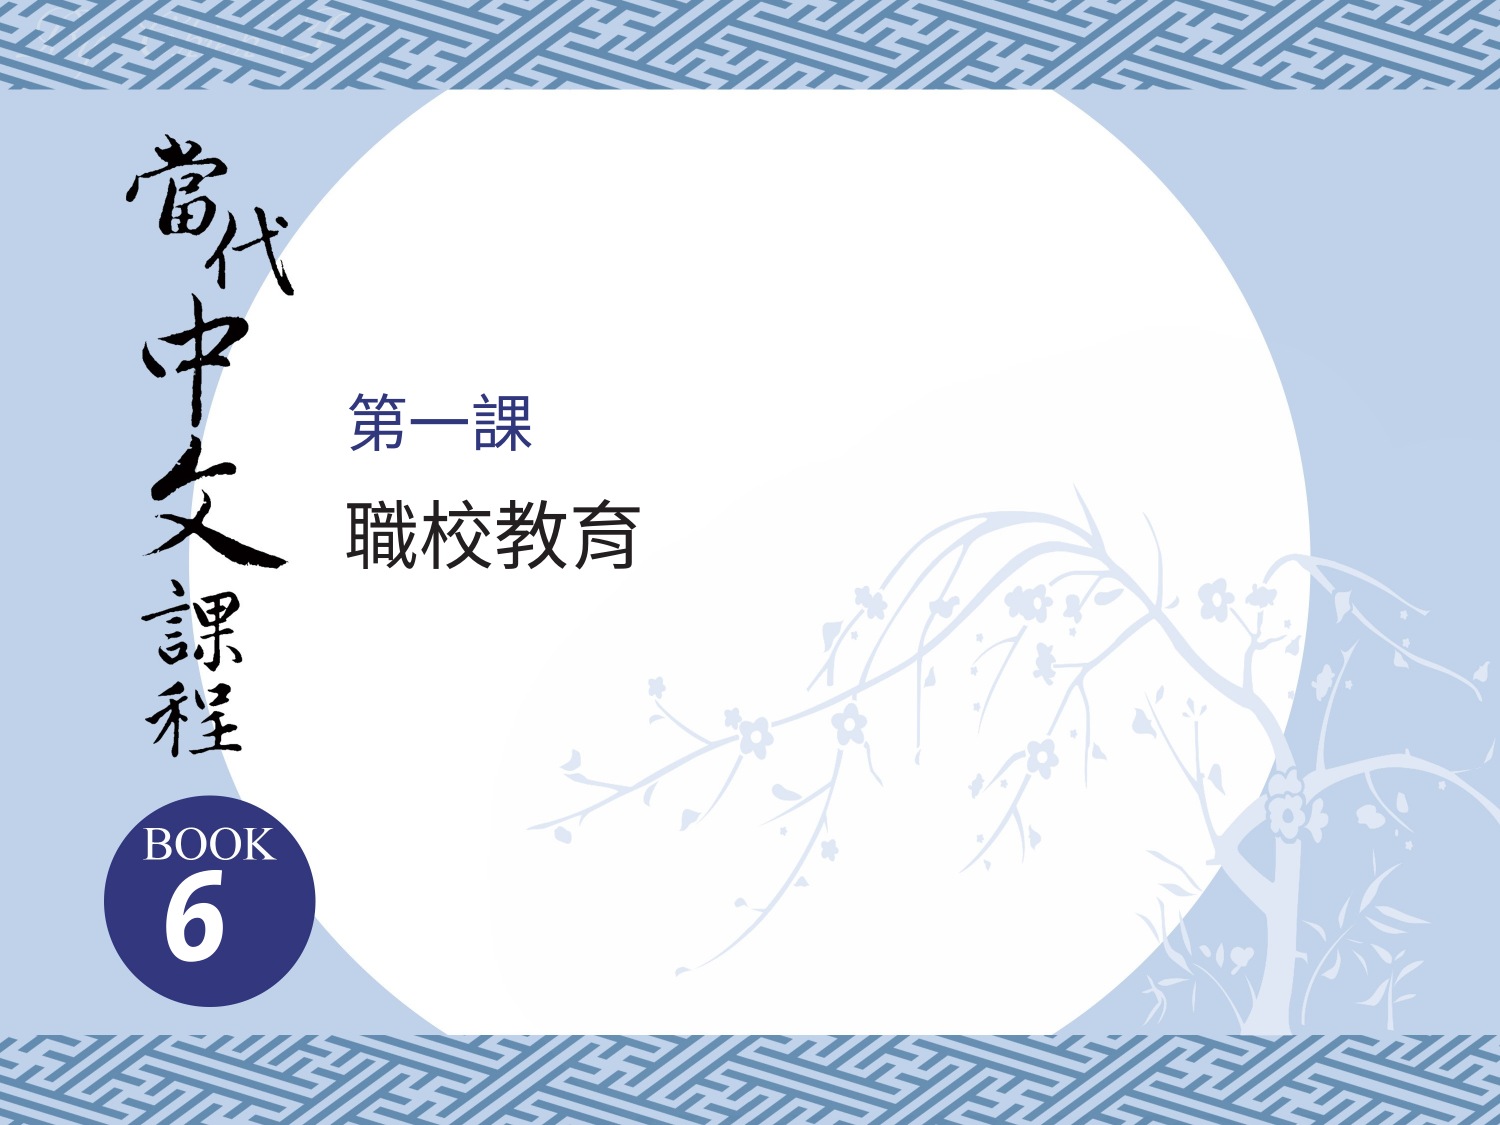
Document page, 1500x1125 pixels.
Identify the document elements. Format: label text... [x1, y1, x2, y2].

text_box 第一課 職校教育 [342, 384, 1088, 579]
text_box [0, 0, 1500, 1125]
text_box 6 [102, 832, 284, 995]
